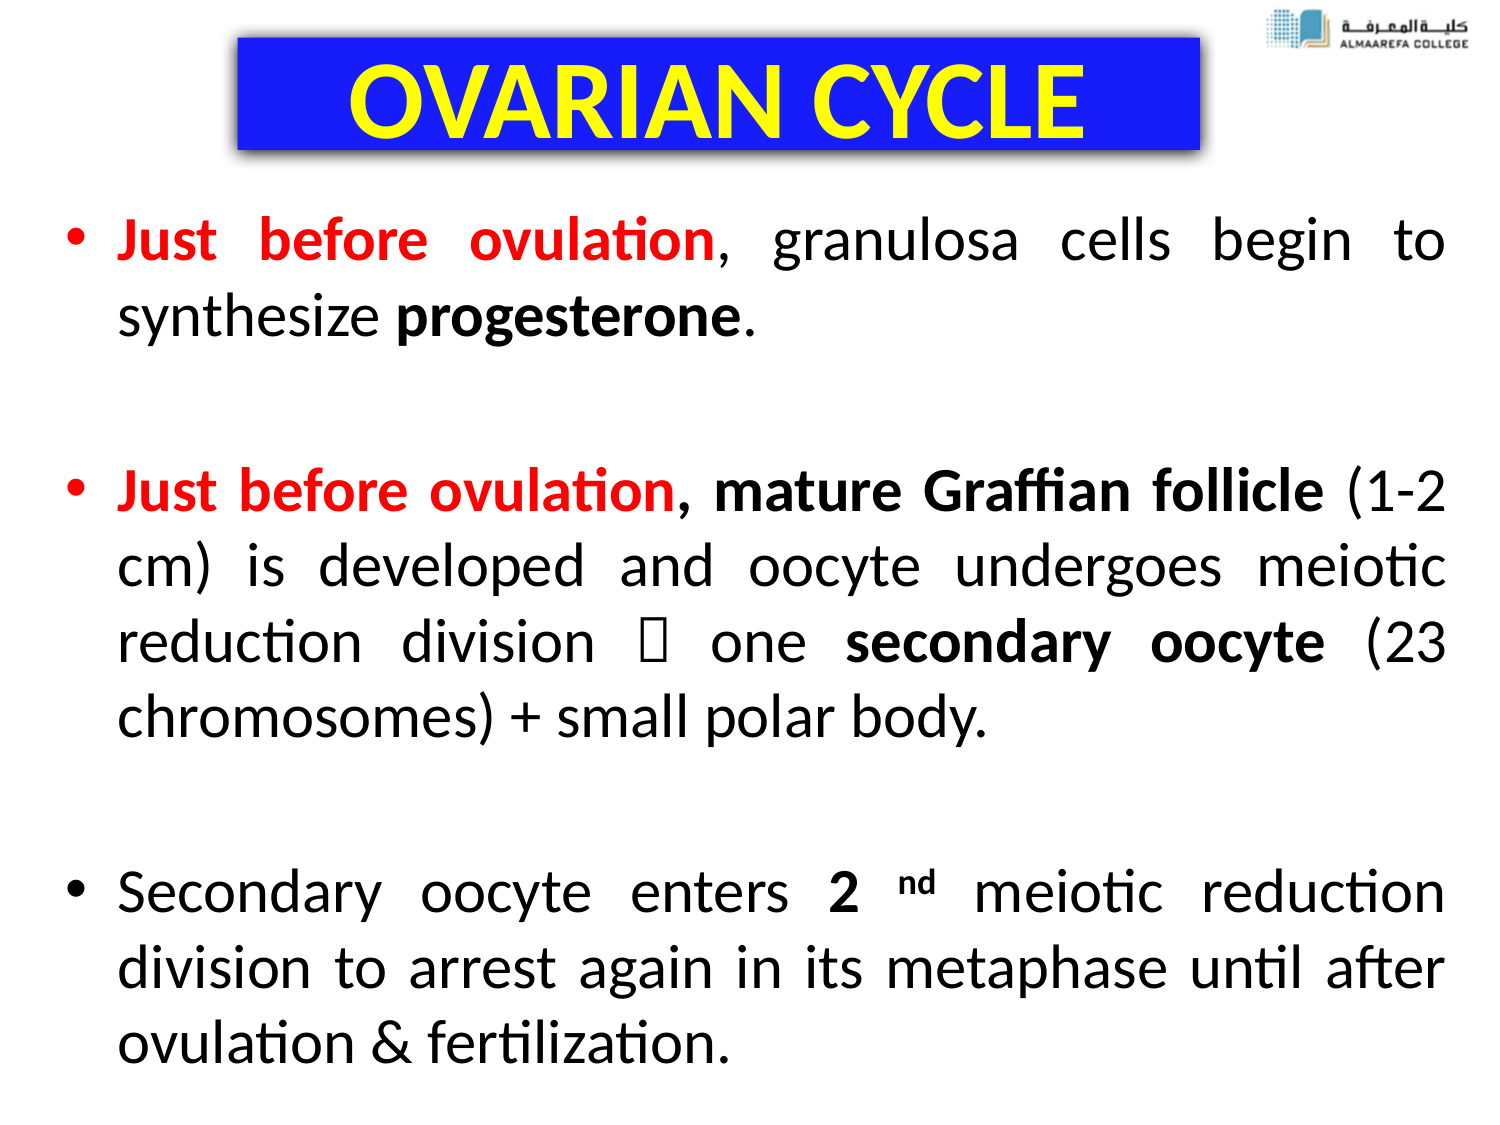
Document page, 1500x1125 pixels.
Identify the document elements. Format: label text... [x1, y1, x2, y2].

list Just before ovulation, granulosa cells begin to synthesize progesterone. Just before ovulation, mature Graffian follicle (1-2 cm) is developed and oocyte undergoes meiotic reduction division  one secondary oocyte (23 chromosomes) + small polar body. Secondary oocyte enters 2 nd meiotic reduction division to arrest again in its metaphase until after ovulation & fertilization. [50, 112, 1463, 1088]
title OVARIAN CYCLE [237, 37, 1200, 112]
picture [1262, 0, 1473, 65]
